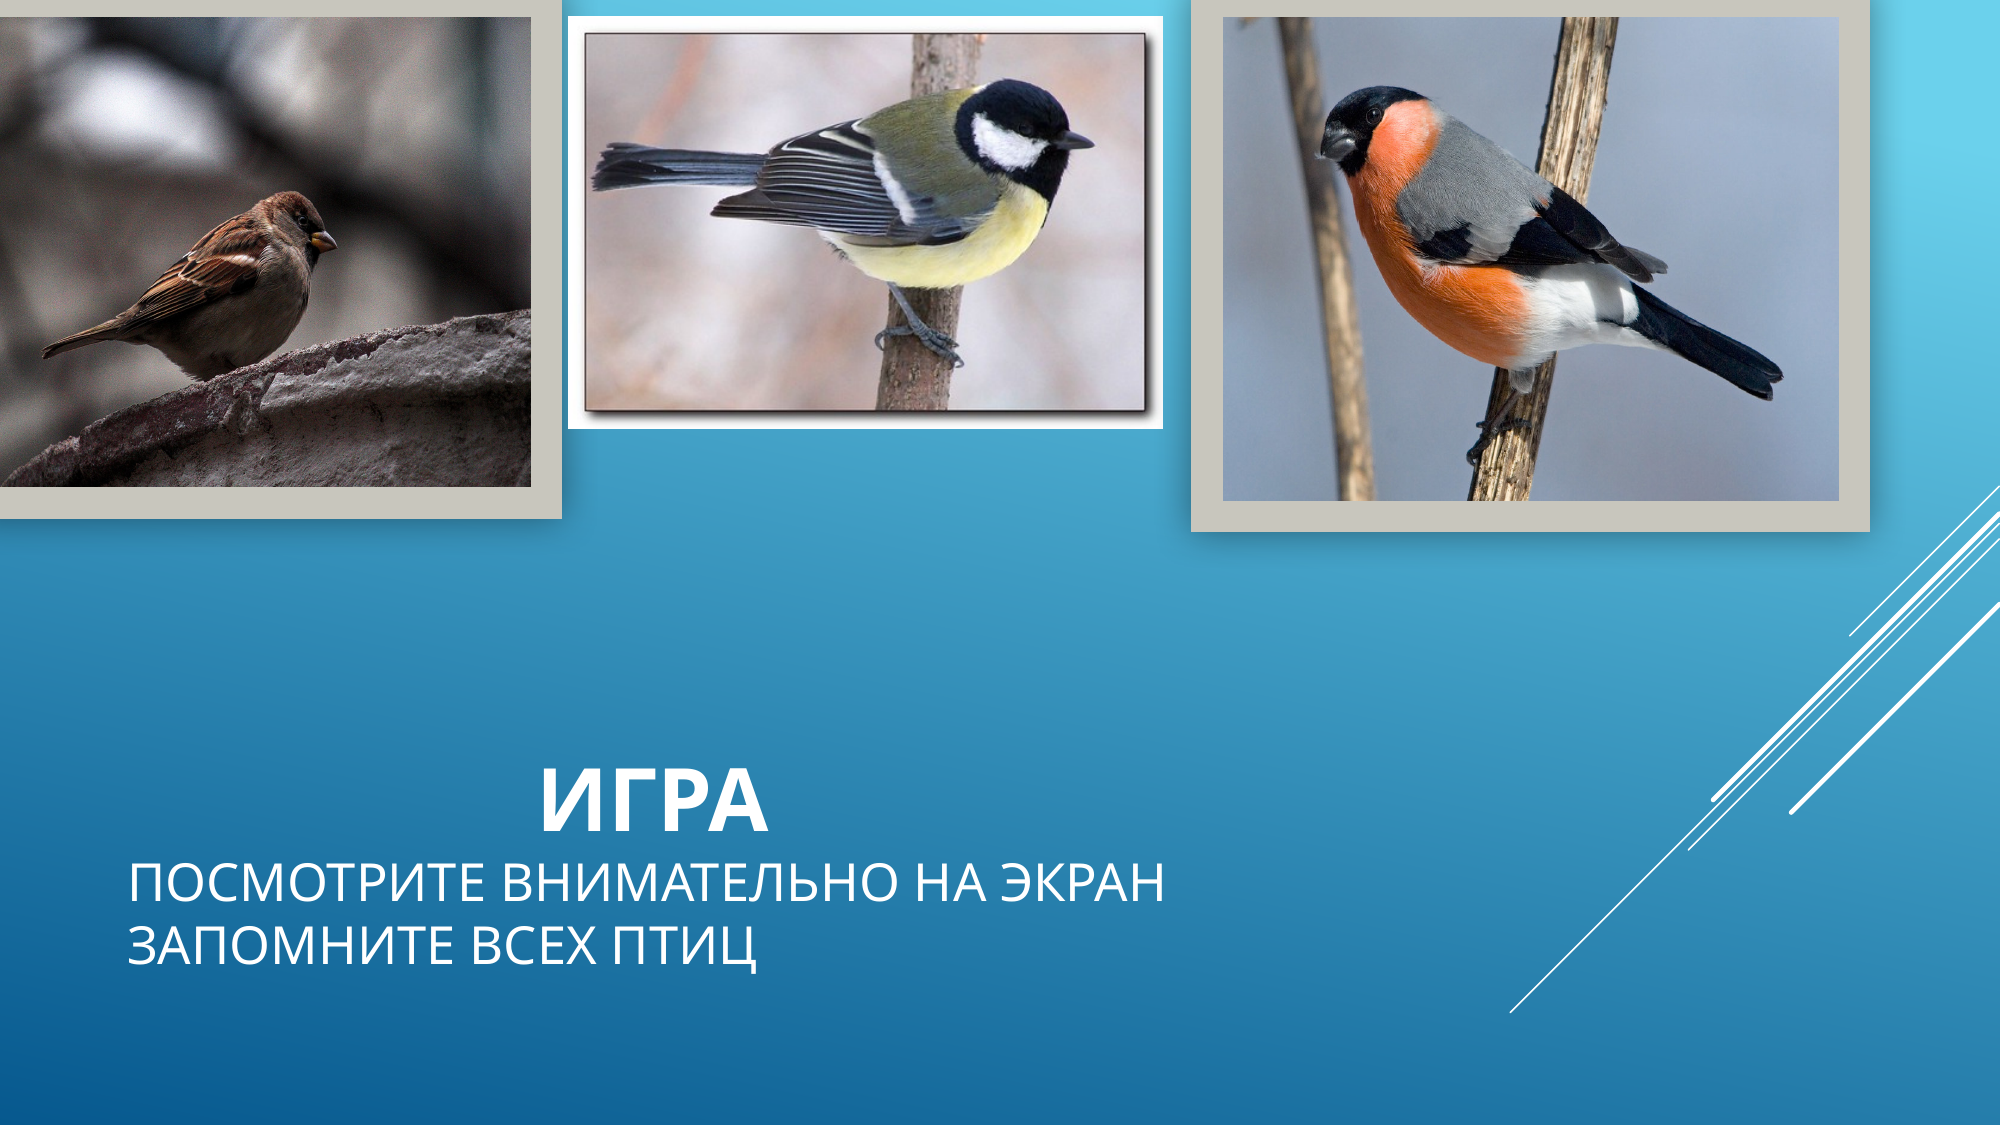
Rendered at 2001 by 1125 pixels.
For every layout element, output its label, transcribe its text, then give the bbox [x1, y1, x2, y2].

picture [0, 16, 532, 488]
title Игра Посмотрите внимательно на экран Запомните всех птиц [112, 736, 1513, 984]
picture [568, 16, 1163, 429]
picture [1222, 16, 1840, 502]
